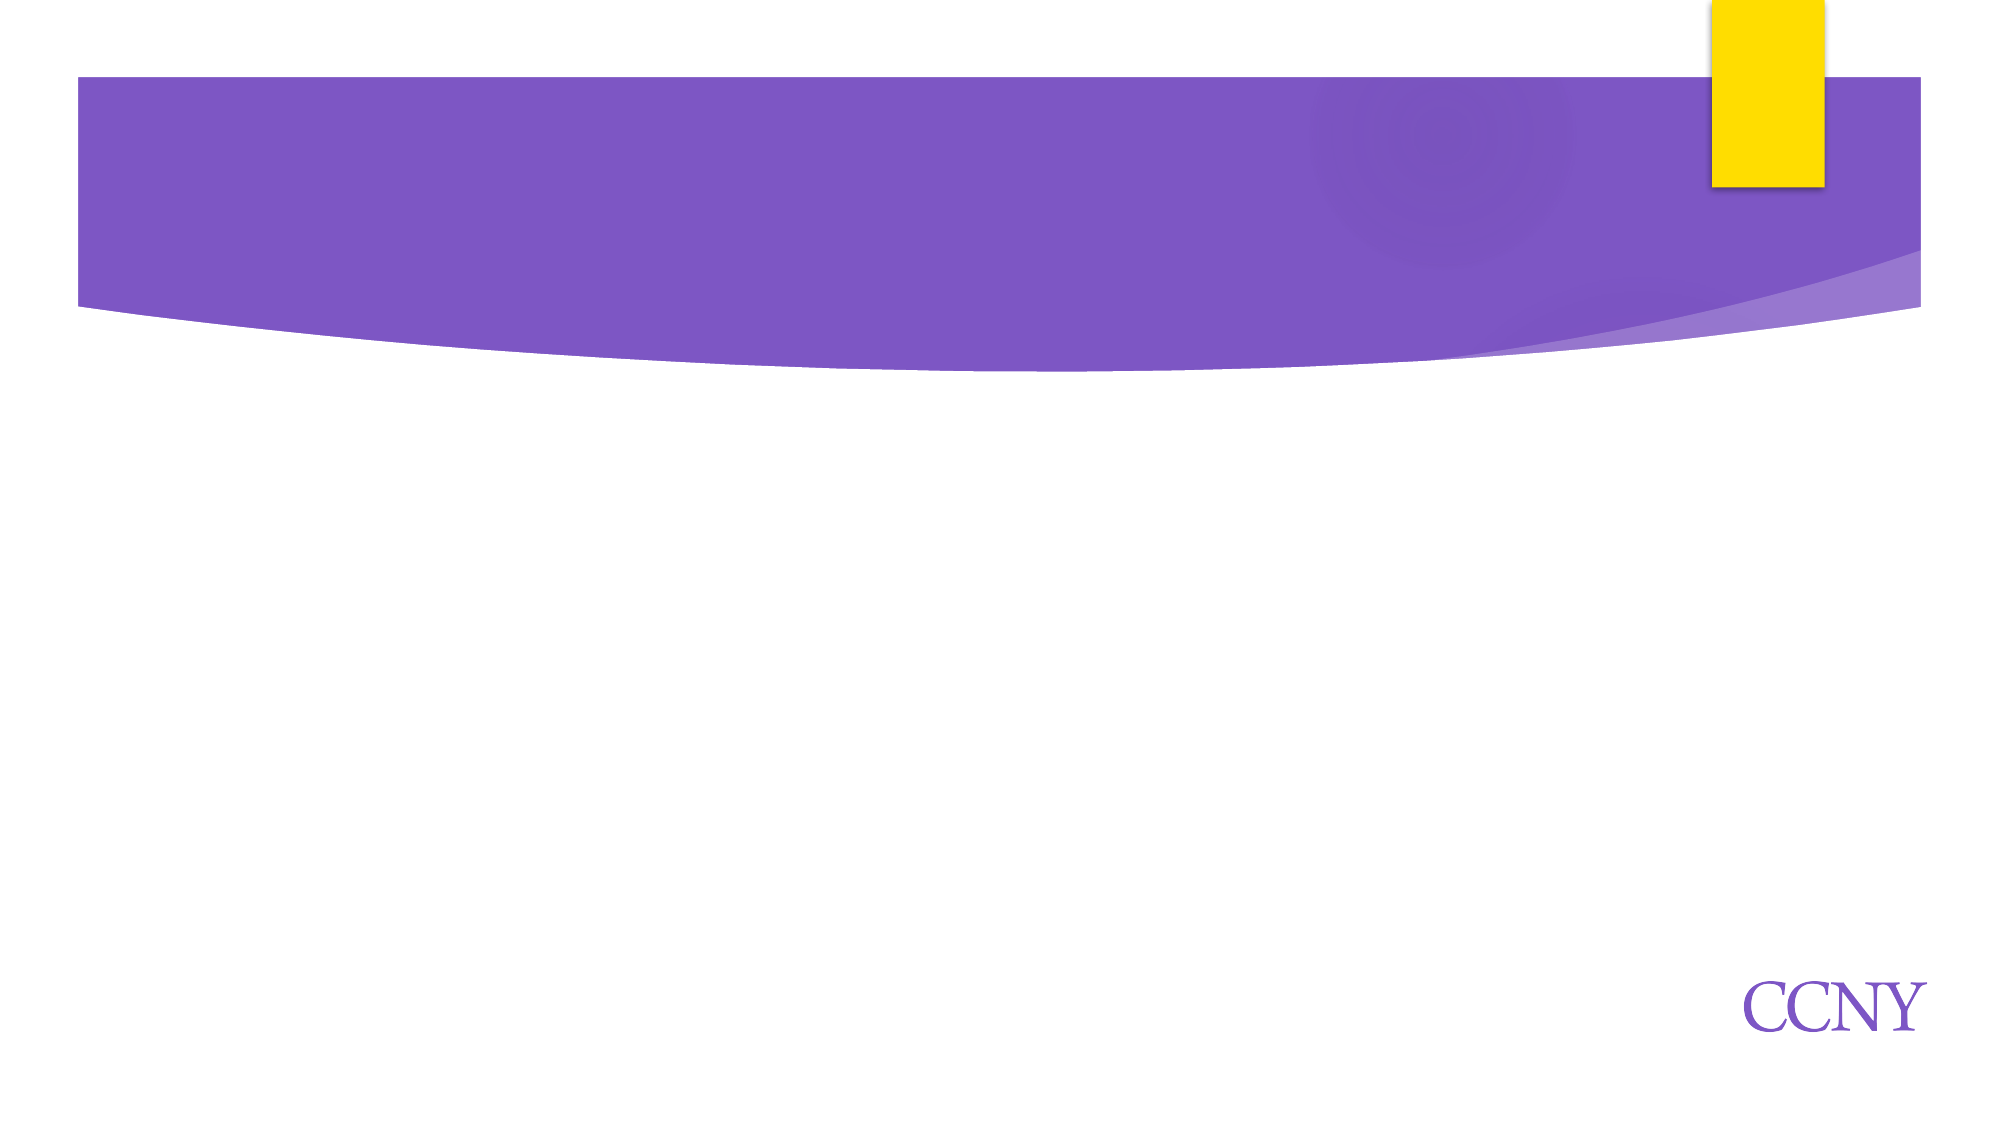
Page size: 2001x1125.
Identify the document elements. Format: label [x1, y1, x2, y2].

picture [1722, 950, 1949, 1063]
